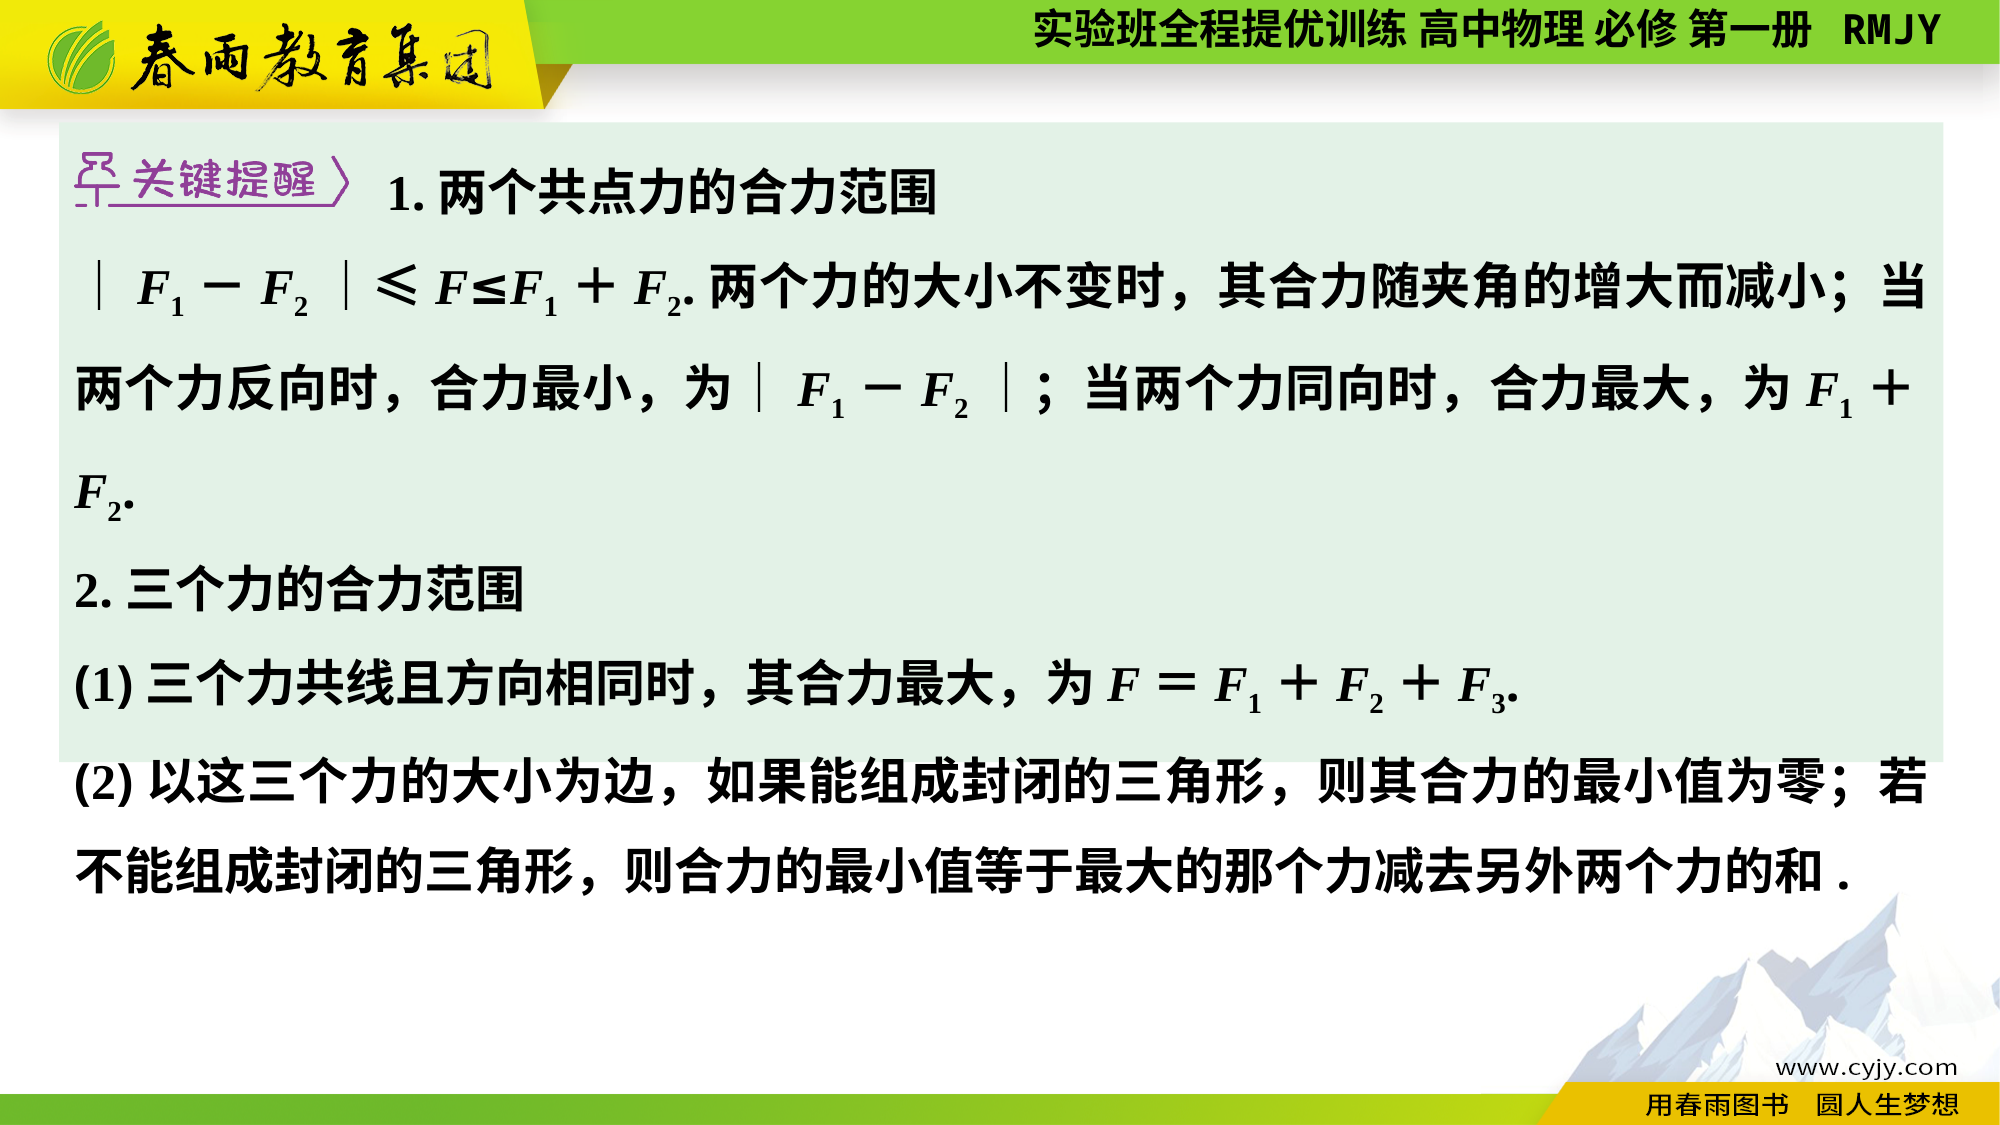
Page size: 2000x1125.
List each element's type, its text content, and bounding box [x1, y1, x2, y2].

list 1.两个共点力的合力范围 ｜F1－F2｜≤F≤F1＋F2.两个力的大小不变时，其合力随夹角的增大而减小；当两个力反向时，合力最小，为｜F1－F2｜；当两个力同向时，合力最大，为F1＋F2. 2.三个力的合力范围 (1)三个力共线且方向相同时，其合力最大，为F＝F1＋F2＋F3. (2)以这三个力的大小为边，如果能组成封闭的三角形，则其合力的最小值为零；若不能组成封闭的三角形，则合力的最小值等于最大的那个力减去另外两个力的和. [59, 122, 1944, 763]
picture [0, 0, 2000, 1125]
